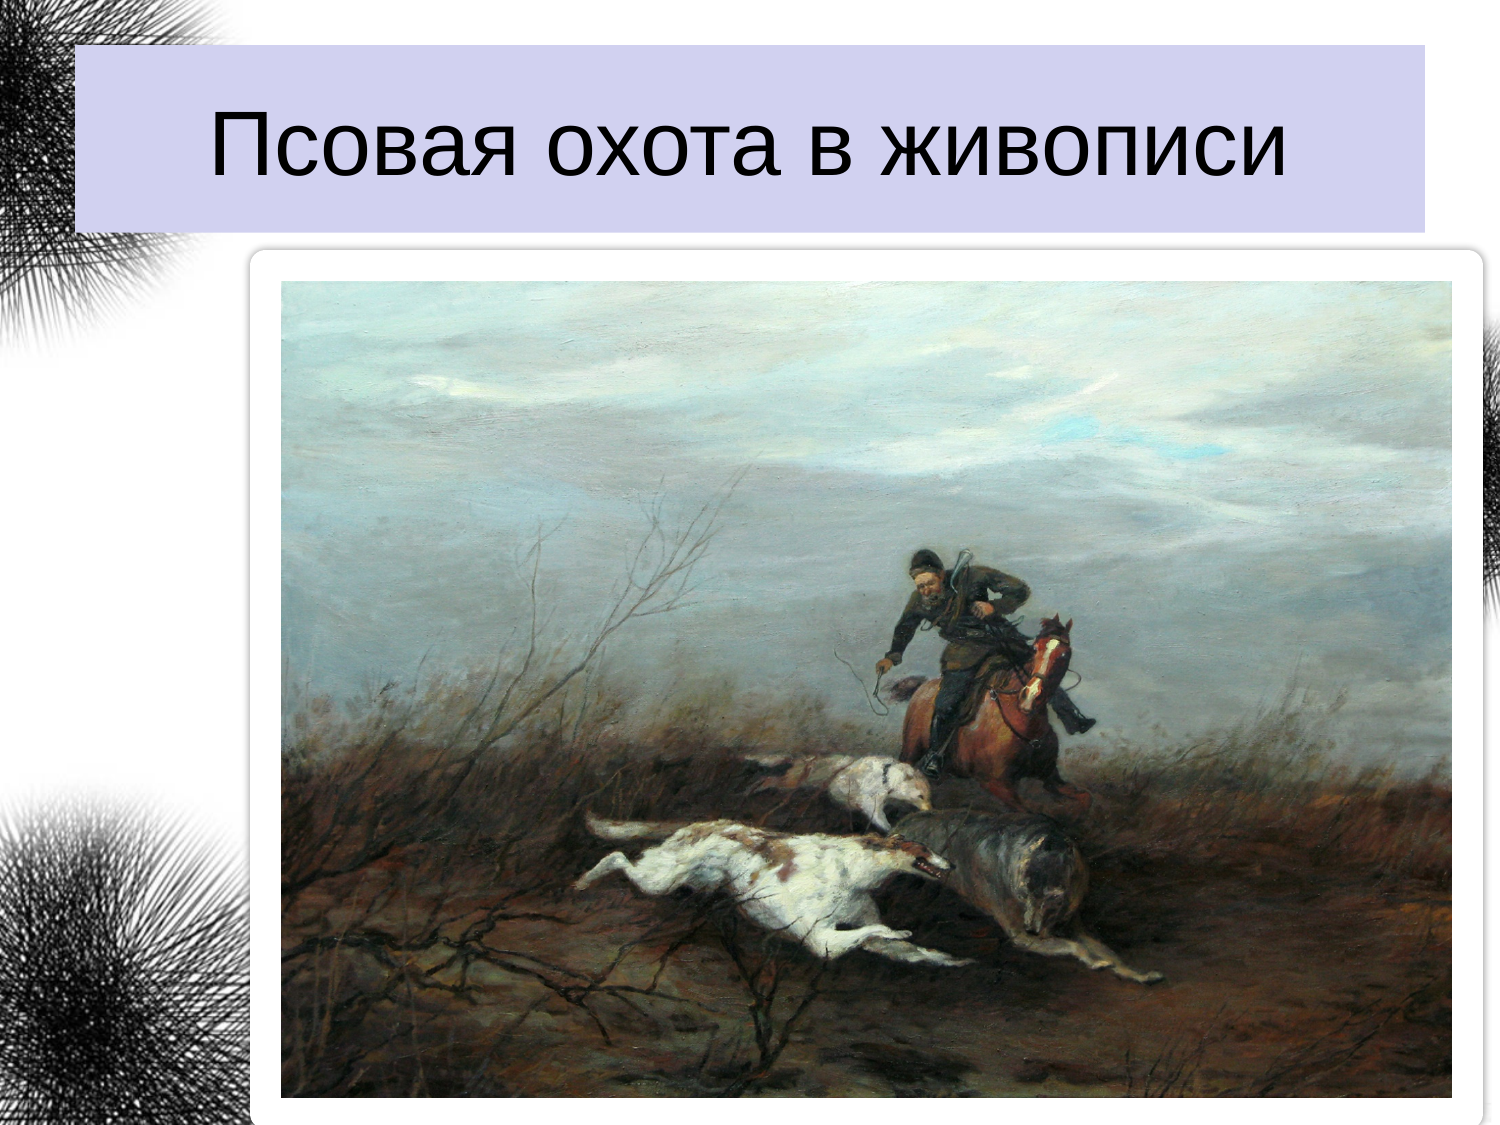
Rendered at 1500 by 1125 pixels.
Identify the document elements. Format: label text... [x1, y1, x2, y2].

picture [0, 0, 1500, 1125]
picture [280, 280, 1453, 1099]
title Псовая охота в живописи [75, 45, 1425, 233]
